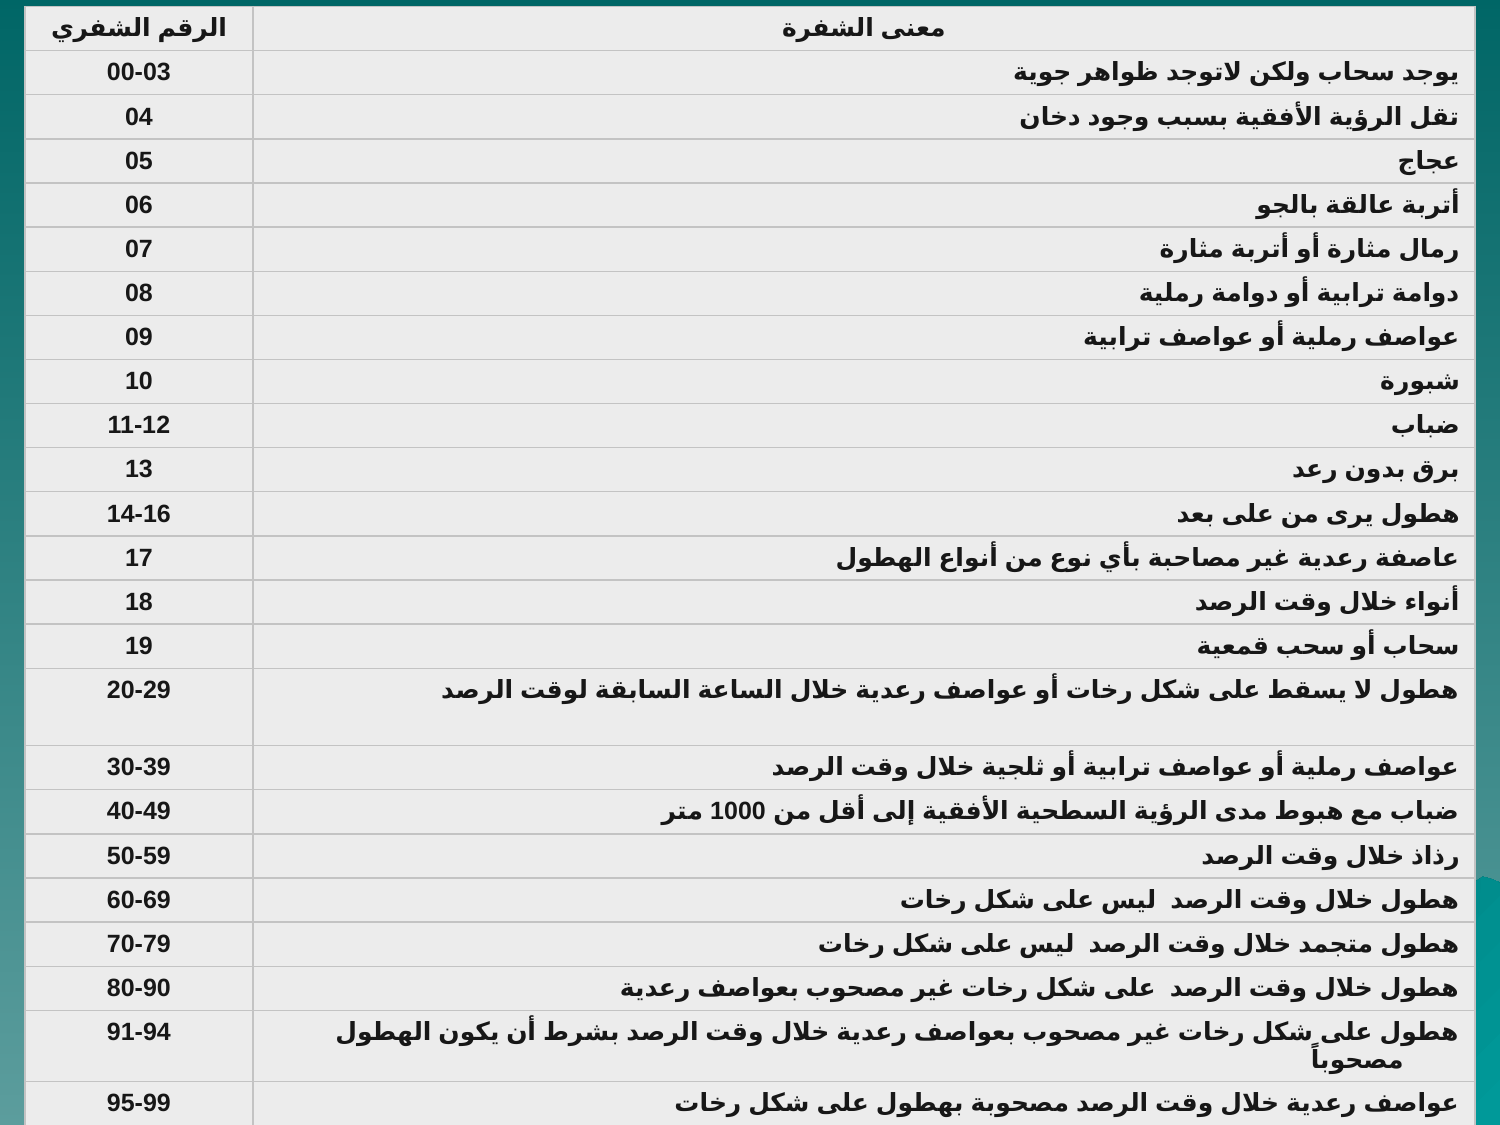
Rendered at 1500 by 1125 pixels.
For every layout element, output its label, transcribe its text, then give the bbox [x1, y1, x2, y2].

table_cell 05 [26, 140, 252, 182]
table_cell عواصف رعدية خلال وقت الرصد مصحوبة بهطول على شكل رخات [254, 1082, 1474, 1125]
table_header الرقم الشفري [26, 7, 252, 50]
table_cell 17 [26, 537, 252, 579]
table_cell 91-94 [26, 1011, 252, 1081]
table_cell 19 [26, 625, 252, 668]
table_cell 00-03 [26, 51, 252, 94]
table_cell عواصف رملية أو عواصف ترابية [254, 316, 1474, 359]
table_cell 18 [26, 581, 252, 623]
table_cell 09 [26, 316, 252, 359]
table_cell برق بدون رعد [254, 448, 1474, 491]
table_cell 08 [26, 272, 252, 315]
table_cell أنواء خلال وقت الرصد [254, 581, 1474, 623]
table_cell 13 [26, 448, 252, 491]
table_cell سحاب أو سحب قمعية [254, 625, 1474, 668]
table_cell هطول لا يسقط على شكل رخات أو عواصف رعدية خلال الساعة السابقة لوقت الرصد [254, 669, 1474, 745]
table_cell عاصفة رعدية غير مصاحبة بأي نوع من أنواع الهطول [254, 537, 1474, 579]
table_cell 40-49 [26, 790, 252, 833]
table_cell 95-99 [26, 1082, 252, 1125]
table_cell شبورة [254, 360, 1474, 403]
table_cell أتربة عالقة بالجو [254, 184, 1474, 226]
table_cell 60-69 [26, 879, 252, 921]
table_cell 50-59 [26, 835, 252, 877]
table_cell 11-12 [26, 404, 252, 447]
table_cell هطول متجمد خلال وقت الرصد ليس على شكل رخات [254, 923, 1474, 966]
table_cell تقل الرؤية الأفقية بسبب وجود دخان [254, 95, 1474, 138]
table_cell 06 [26, 184, 252, 226]
table_cell هطول على شكل رخات غير مصحوب بعواصف رعدية خلال وقت الرصد بشرط أن يكون الهطول مصحوباً [254, 1011, 1474, 1081]
table_cell 07 [26, 228, 252, 271]
table_cell عواصف رملية أو عواصف ترابية أو ثلجية خلال وقت الرصد [254, 746, 1474, 789]
table_cell هطول خلال وقت الرصد على شكل رخات غير مصحوب بعواصف رعدية [254, 967, 1474, 1010]
table_cell رمال مثارة أو أتربة مثارة [254, 228, 1474, 271]
table_cell 80-90 [26, 967, 252, 1010]
table_cell 70-79 [26, 923, 252, 966]
table_cell عجاج [254, 140, 1474, 182]
table_cell 04 [26, 95, 252, 138]
table_cell رذاذ خلال وقت الرصد [254, 835, 1474, 877]
table_cell هطول خلال وقت الرصد ليس على شكل رخات [254, 879, 1474, 921]
table_cell 14-16 [26, 492, 252, 535]
table_cell 30-39 [26, 746, 252, 789]
table_cell 20-29 [26, 669, 252, 745]
table_cell يوجد سحاب ولكن لاتوجد ظواهر جوية [254, 51, 1474, 94]
table_cell ضباب مع هبوط مدى الرؤية السطحية الأفقية إلى أقل من 1000 متر [254, 790, 1474, 833]
table_cell دوامة ترابية أو دوامة رملية [254, 272, 1474, 315]
table_cell هطول يرى من على بعد [254, 492, 1474, 535]
table_header معنى الشفرة [254, 7, 1474, 50]
table_cell 10 [26, 360, 252, 403]
table_cell ضباب [254, 404, 1474, 447]
